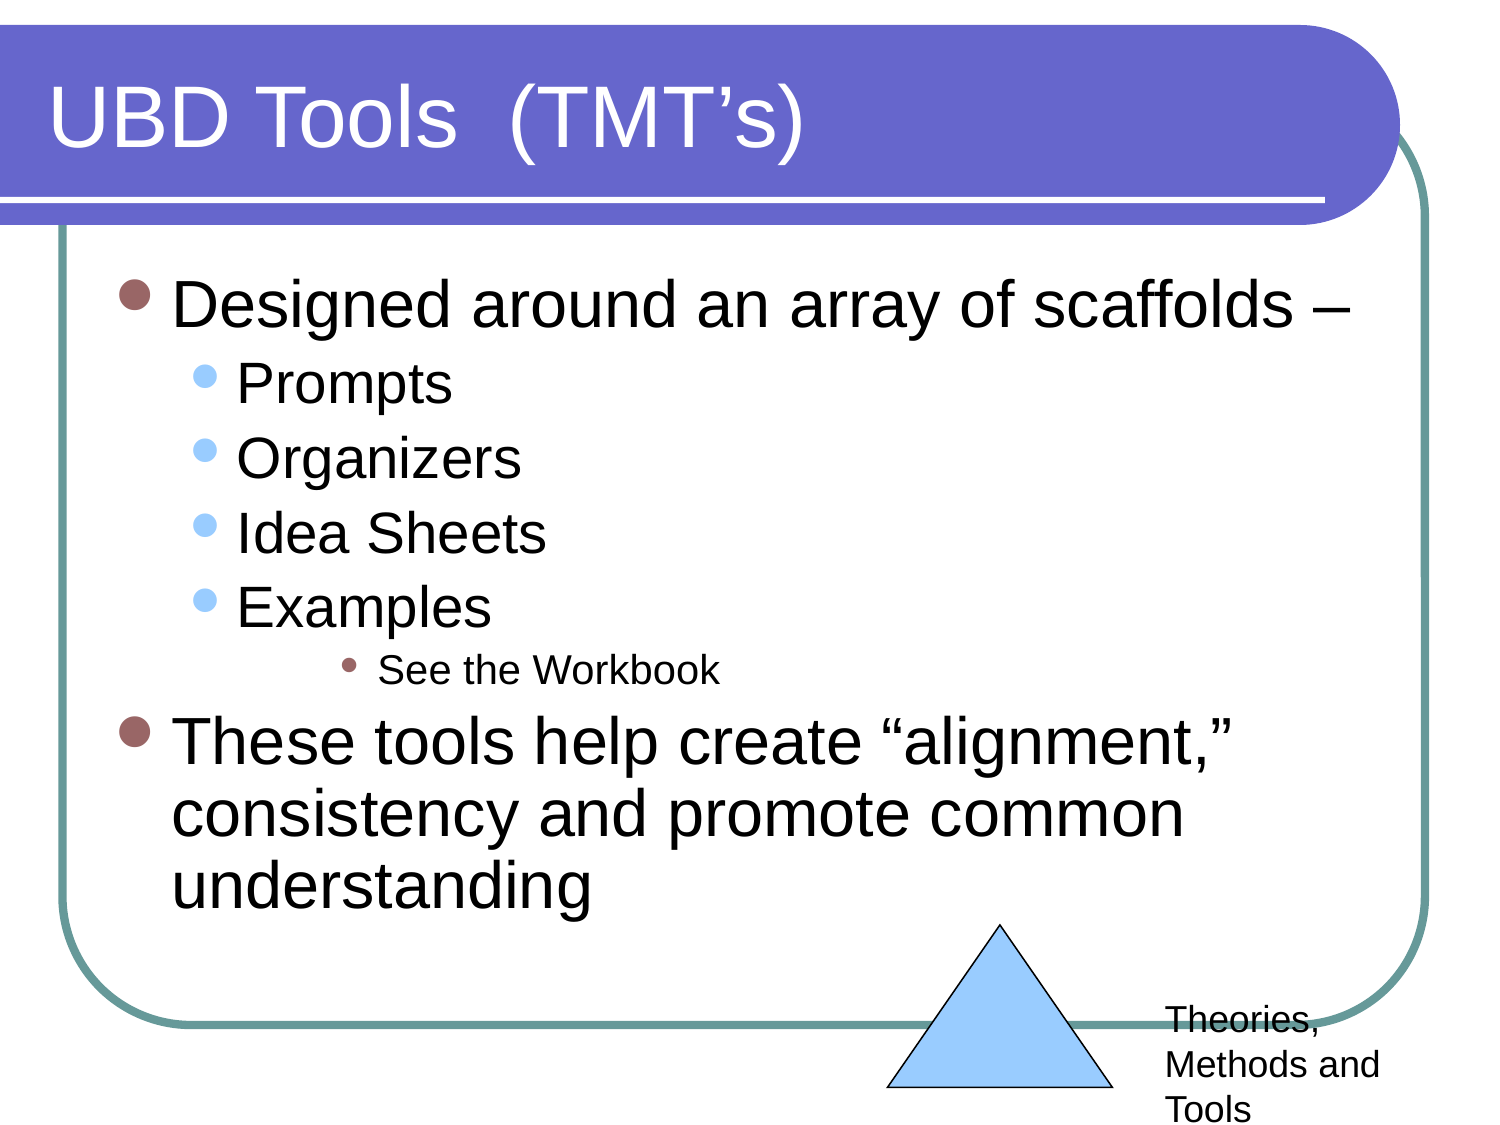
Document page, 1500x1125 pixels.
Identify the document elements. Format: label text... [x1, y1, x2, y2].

text_box Theories, Methods and Tools [1149, 987, 1450, 1125]
text_box [887, 924, 1113, 1088]
list Designed around an array of scaffolds – Prompts Organizers Idea Sheets Examples See the Workbook These tools help create “alignment,” consistency and promote common understanding [99, 262, 1401, 988]
title UBD Tools (TMT’s) [31, 37, 1348, 188]
